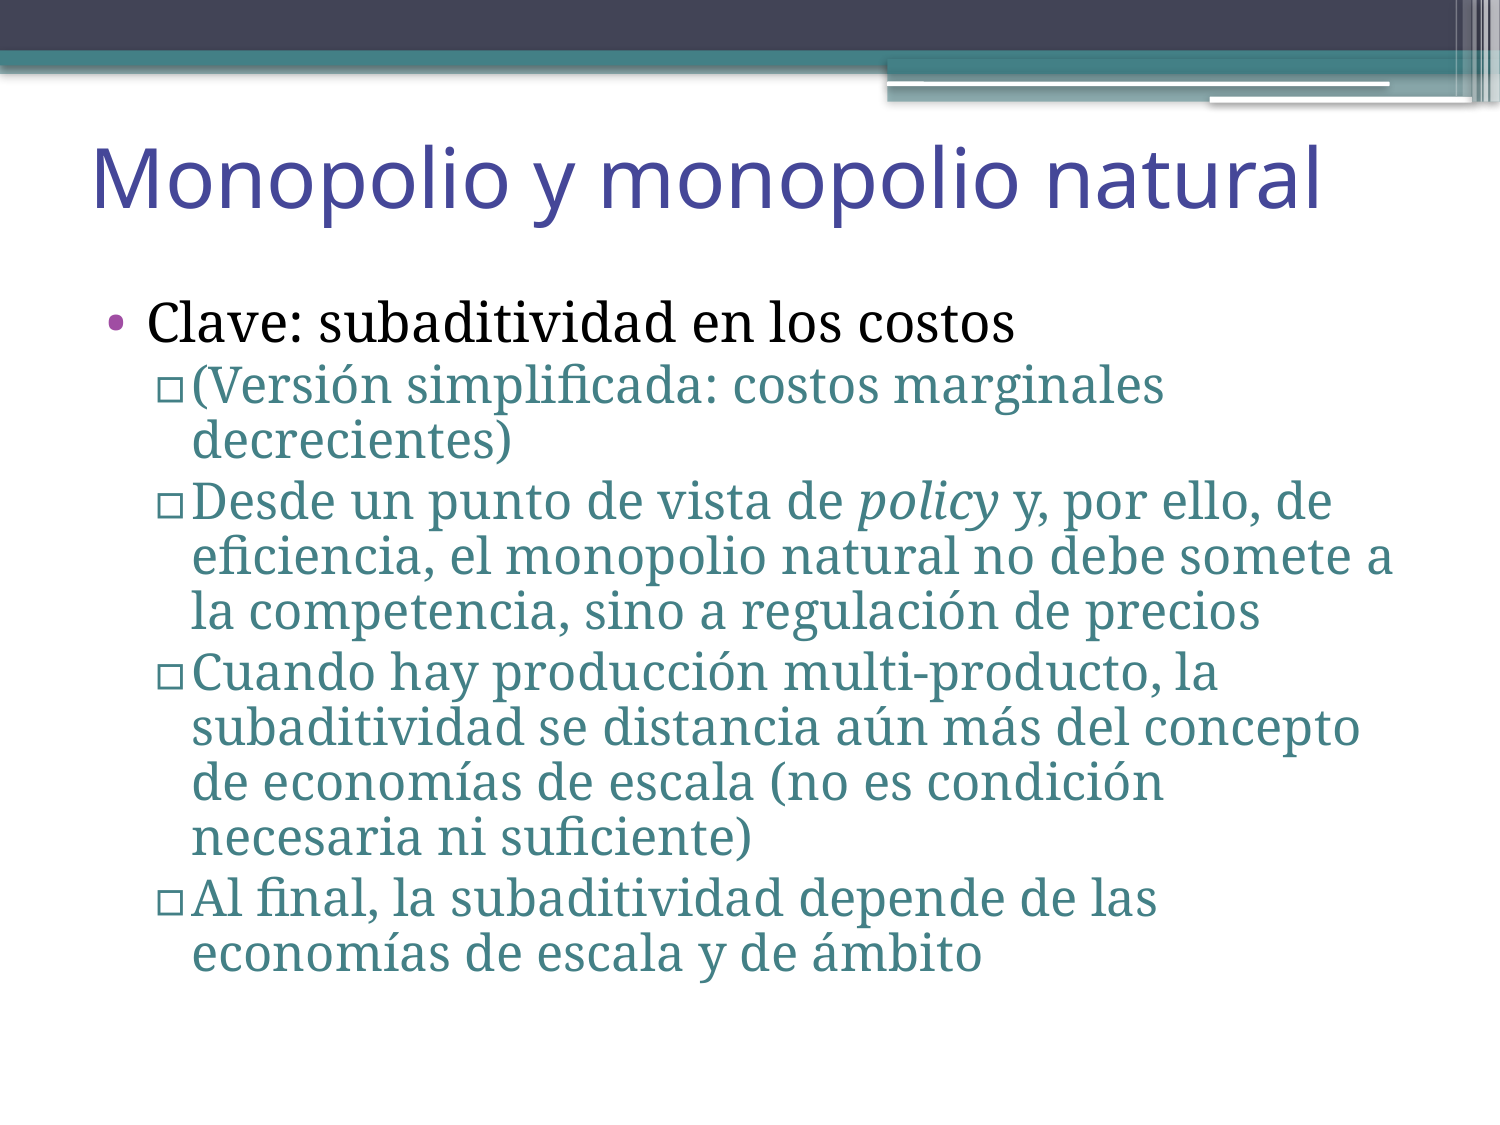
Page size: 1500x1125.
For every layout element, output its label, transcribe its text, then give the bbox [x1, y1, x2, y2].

title Monopolio y monopolio natural [75, 87, 1425, 263]
list Clave: subaditividad en los costos (Versión simplificada: costos marginales decrecientes) Desde un punto de vista de policy y, por ello, de eficiencia, el monopolio natural no debe somete a la competencia, sino a regulación de precios Cuando hay producción multi-producto, la subaditividad se distancia aún más del concepto de economías de escala (no es condición necesaria ni suficiente) Al final, la subaditividad depende de las economías de escala y de ámbito [75, 287, 1425, 1004]
